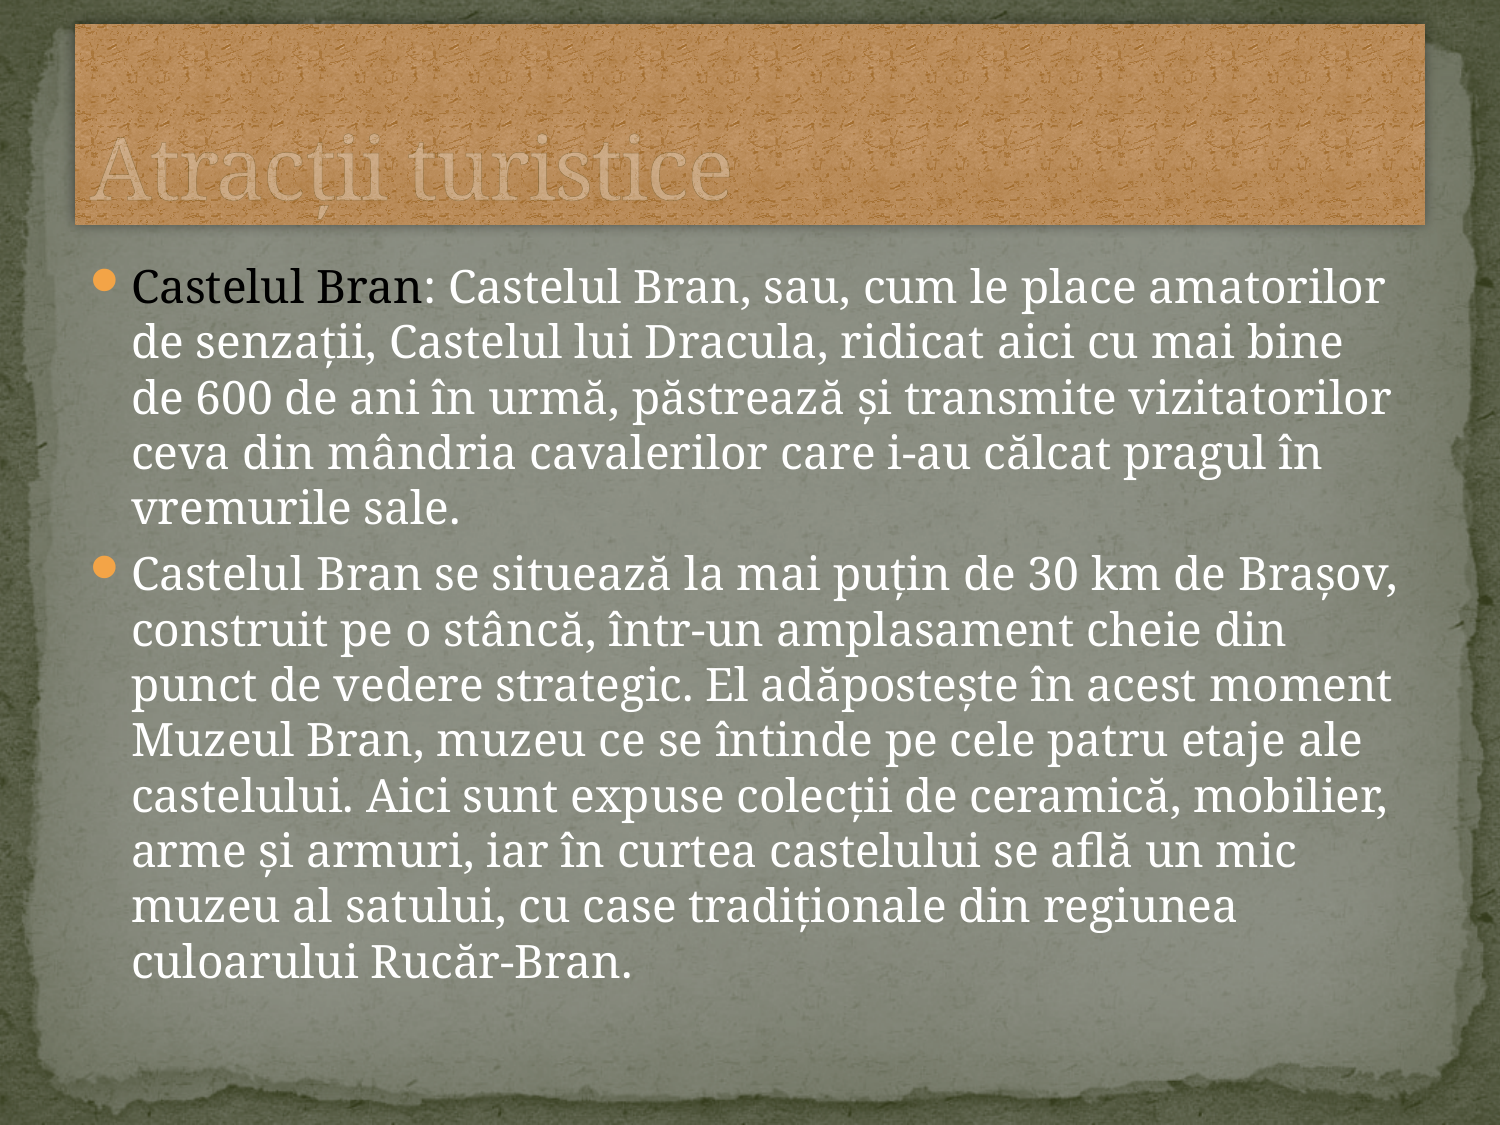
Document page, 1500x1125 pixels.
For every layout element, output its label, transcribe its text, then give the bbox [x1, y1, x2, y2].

title Atracții turistice [74, 24, 1425, 225]
list Castelul Bran: Castelul Bran, sau, cum le place amatorilor de senzații, Castelul lui Dracula, ridicat aici cu mai bine de 600 de ani în urmă, păstrează și transmite vizitatorilor ceva din mândria cavalerilor care i-au călcat pragul în vremurile sale. Castelul Bran se situează la mai puțin de 30 km de Brașov, construit pe o stâncă, într-un amplasament cheie din punct de vedere strategic. El adăpostește în acest moment Muzeul Bran, muzeu ce se întinde pe cele patru etaje ale castelului. Aici sunt expuse colecții de ceramică, mobilier, arme și armuri, iar în curtea castelului se află un mic muzeu al satului, cu case tradiționale din regiunea culoarului Rucăr-Bran. [75, 249, 1425, 1000]
